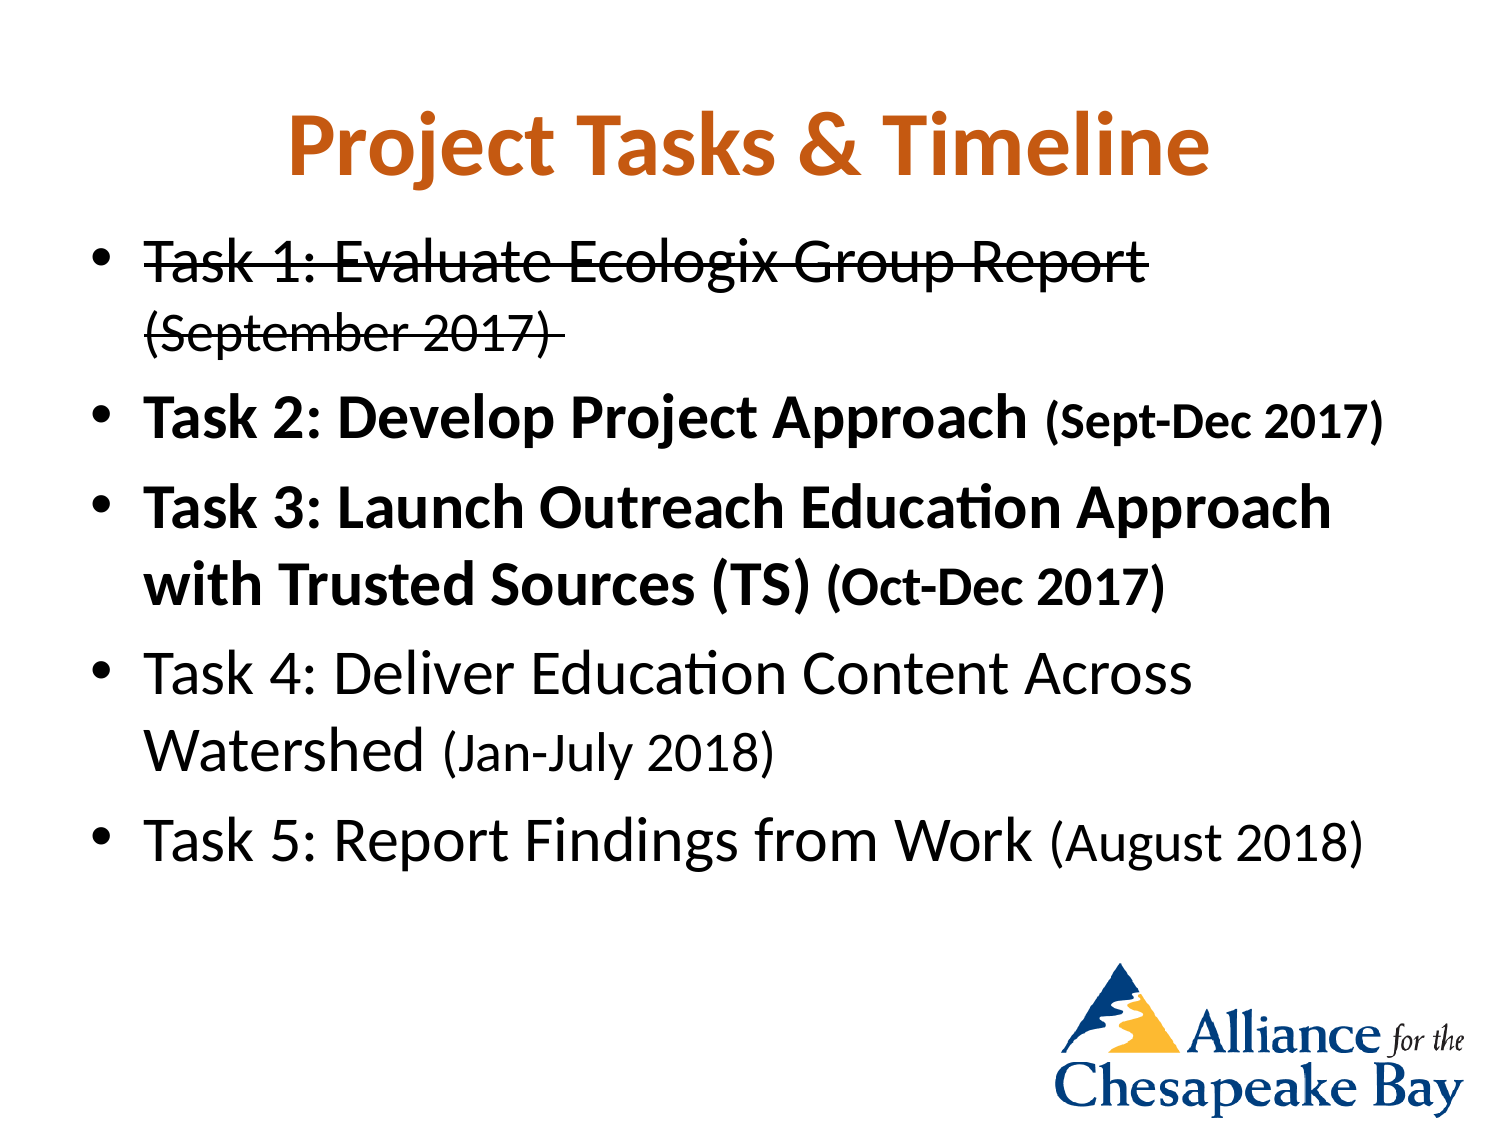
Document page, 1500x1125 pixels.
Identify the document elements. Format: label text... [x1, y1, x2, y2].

list Task 1: Evaluate Ecologix Group Report (September 2017) Task 2: Develop Project Approach (Sept-Dec 2017) Task 3: Launch Outreach Education Approach with Trusted Sources (TS) (Oct-Dec 2017) Task 4: Deliver Education Content Across Watershed (Jan-July 2018) Task 5: Report Findings from Work (August 2018) [75, 233, 1425, 984]
picture [1017, 956, 1500, 1125]
title Project Tasks & Timeline [75, 45, 1425, 233]
